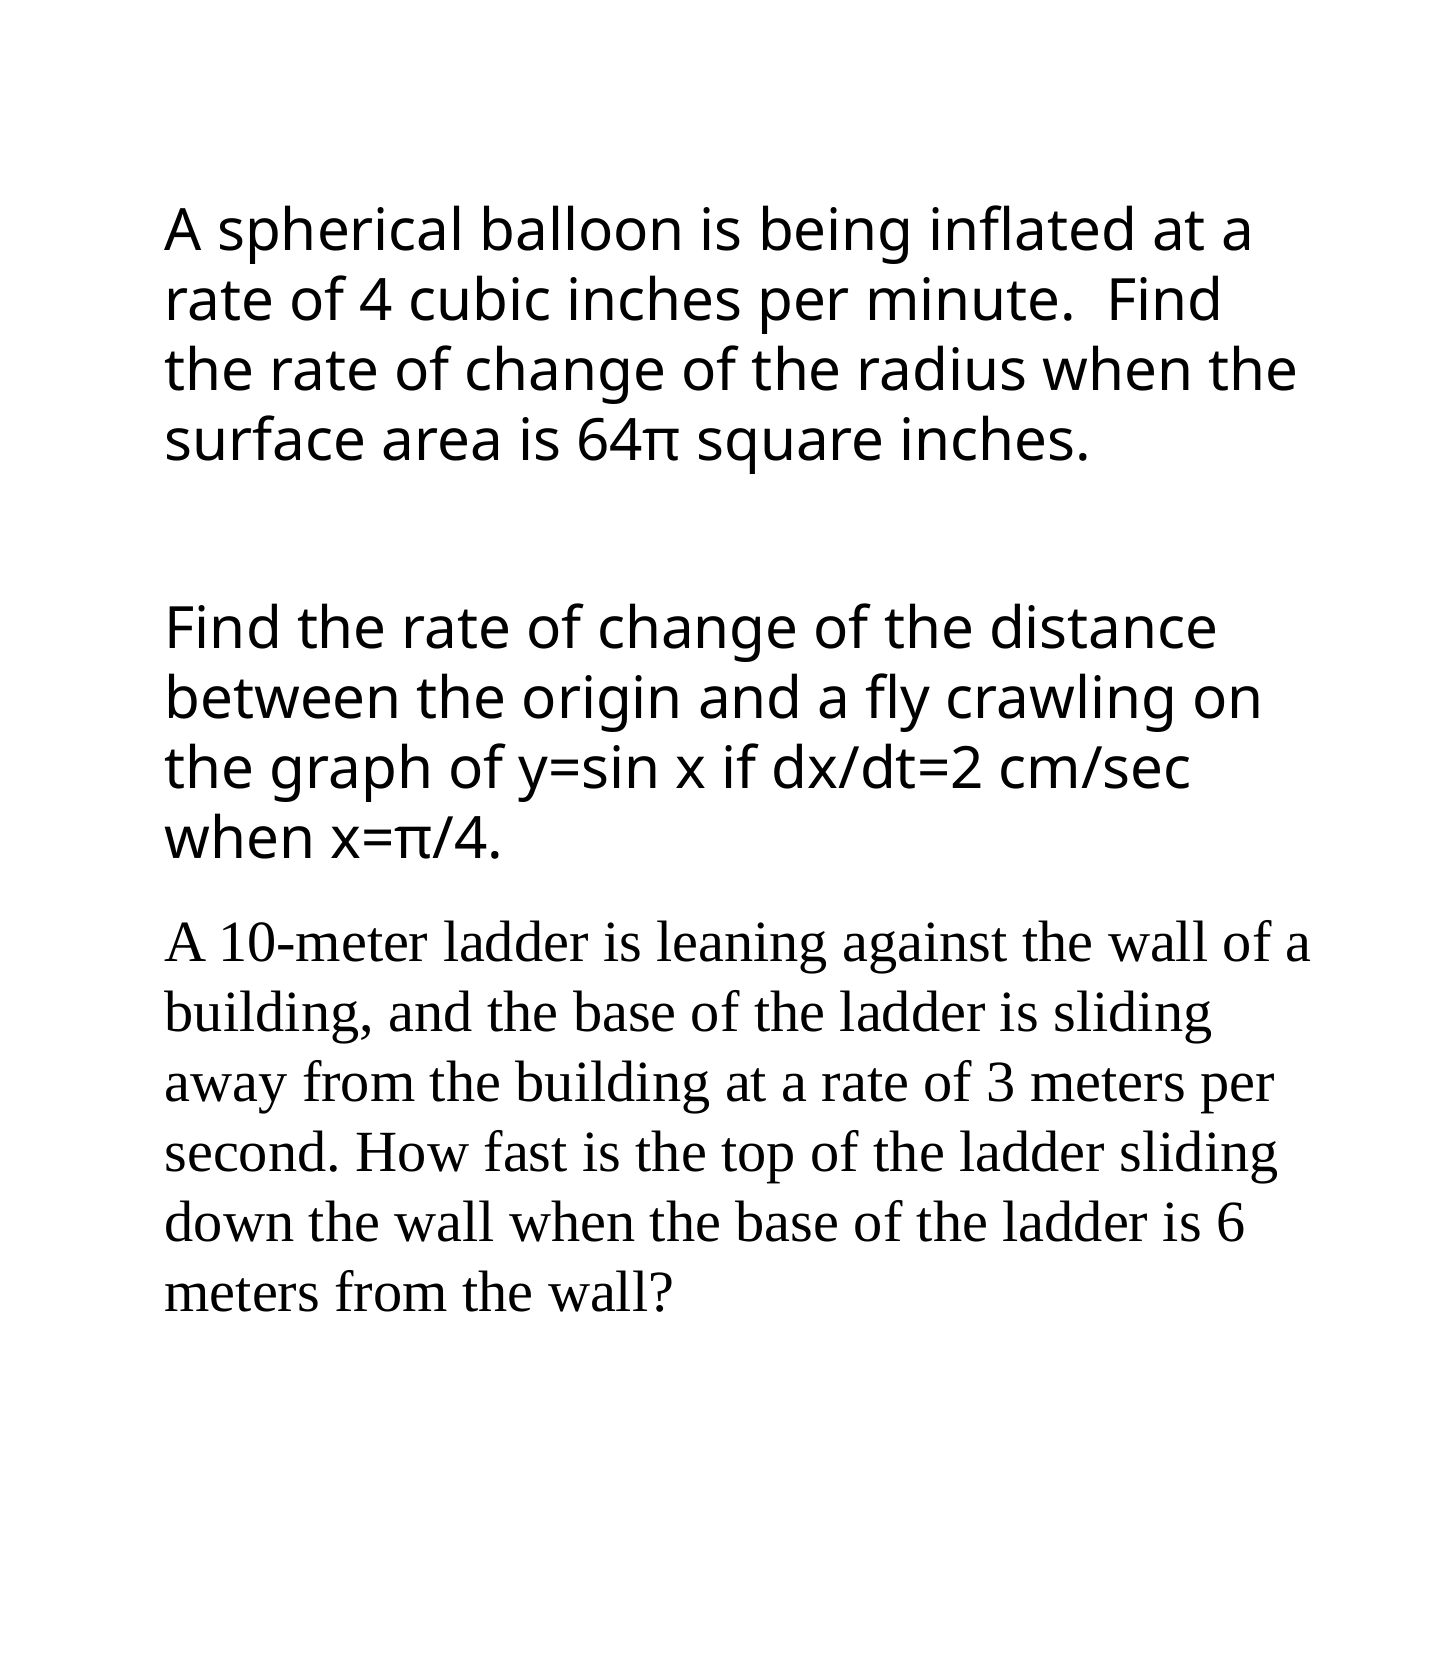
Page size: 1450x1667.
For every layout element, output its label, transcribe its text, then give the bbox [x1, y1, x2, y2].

text_box A spherical balloon is being inflated at a rate of 4 cubic inches per minute. Find the rate of change of the radius when the surface area is 64π square inches. [149, 184, 1338, 480]
text_box A 10-meter ladder is leaning against the wall of a building, and the base of the ladder is sliding away from the building at a rate of 3 meters per second. How fast is the top of the ladder sliding down the wall when the base of the ladder is 6 meters from the wall? [149, 895, 1338, 1331]
text_box Find the rate of change of the distance between the origin and a fly crawling on the graph of y=sin x if dx/dt=2 cm/sec when x=π/4. [149, 583, 1338, 878]
